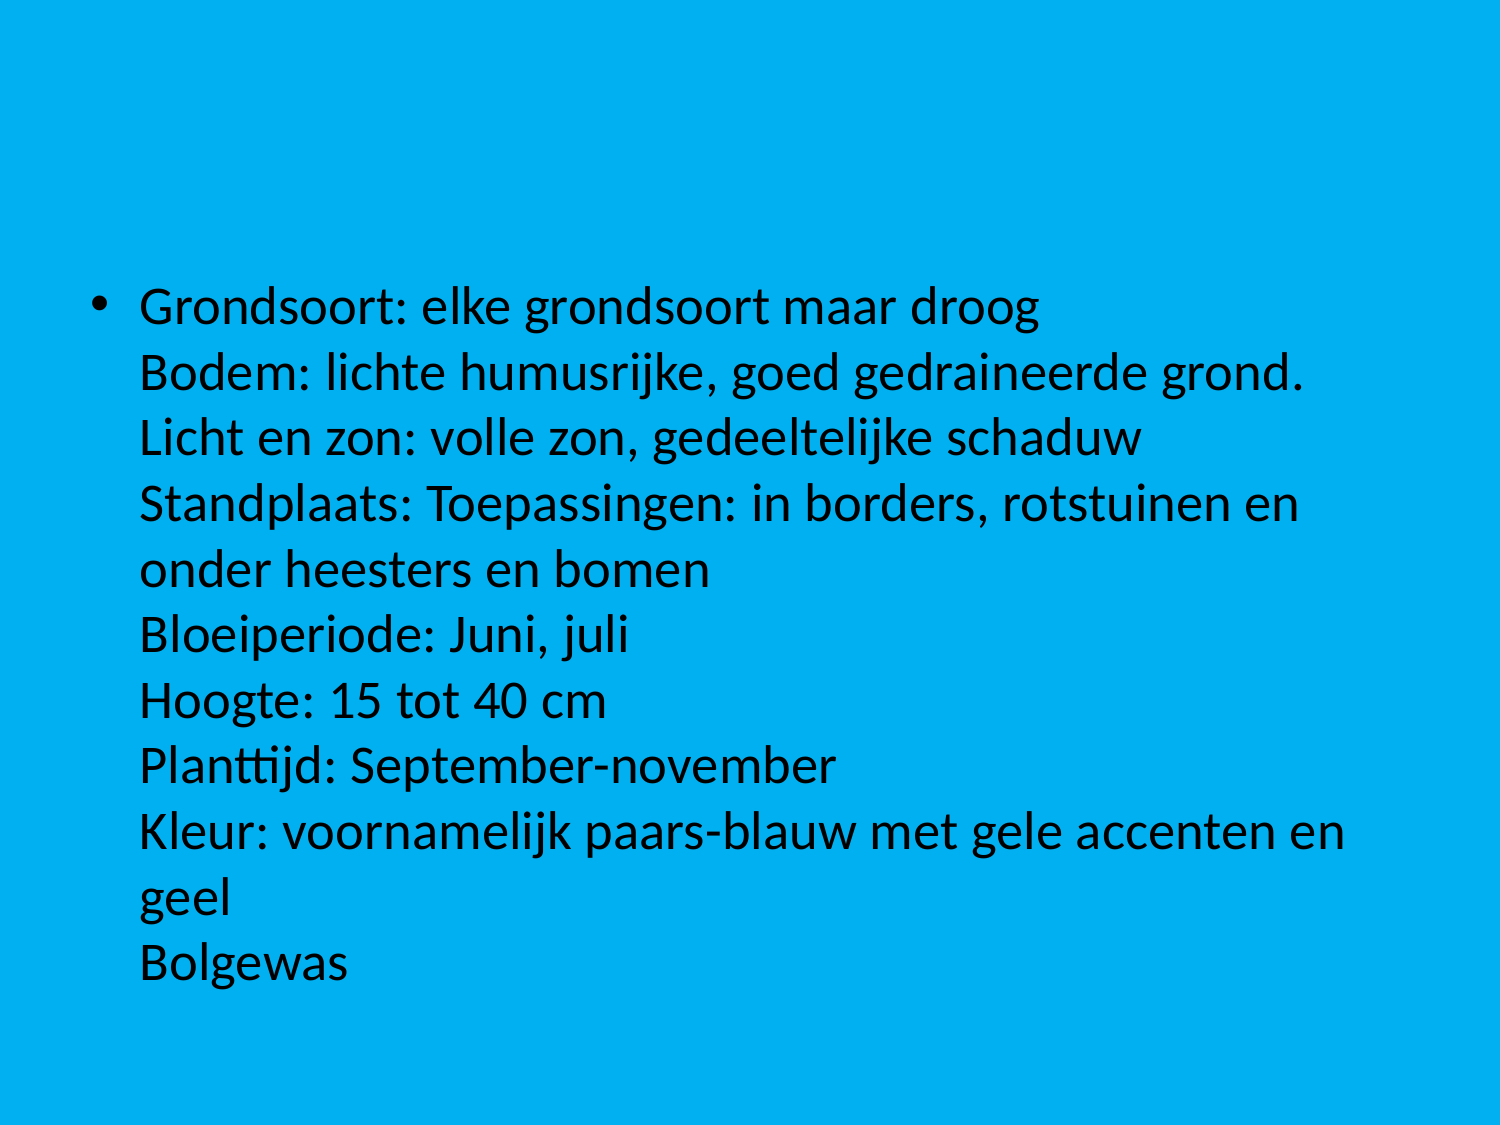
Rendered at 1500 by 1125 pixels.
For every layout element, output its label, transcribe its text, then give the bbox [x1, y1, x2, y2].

list Grondsoort: elke grondsoort maar droog Bodem: lichte humusrijke, goed gedraineerde grond. Licht en zon: volle zon, gedeeltelijke schaduw Standplaats: Toepassingen: in borders, rotstuinen en onder heesters en bomen Bloeiperiode: Juni, juli Hoogte: 15 tot 40 cm Planttijd: September-november Kleur: voornamelijk paars-blauw met gele accenten en geel Bolgewas [75, 262, 1425, 1005]
